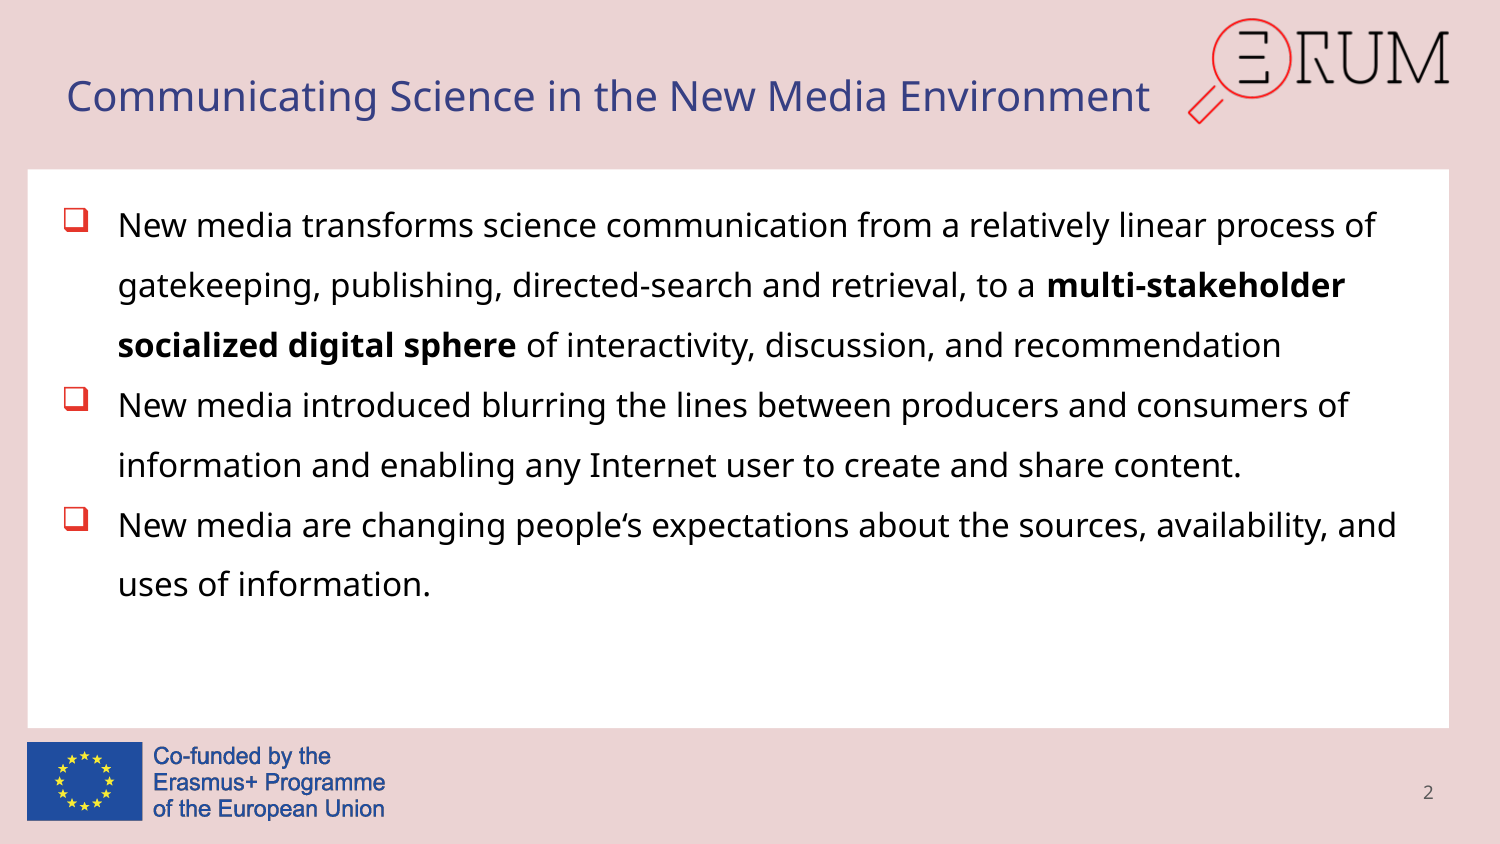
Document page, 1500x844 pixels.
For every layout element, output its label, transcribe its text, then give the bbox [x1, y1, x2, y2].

list New media transforms science communication from a relatively linear process of gatekeeping, publishing, directed-search and retrieval, to a multi-stakeholder socialized digital sphere of interactivity, discussion, and recommendation New media introduced blurring the lines between producers and consumers of information and enabling any Internet user to create and share content. Νew media are changing people‘s expectations about the sources, availability, and uses of information. [27, 169, 1449, 729]
picture [1136, 0, 1500, 137]
title Communicating Science in the New Media Environment [51, 55, 1168, 150]
slide_number 2 [1358, 761, 1449, 826]
picture [27, 742, 385, 821]
